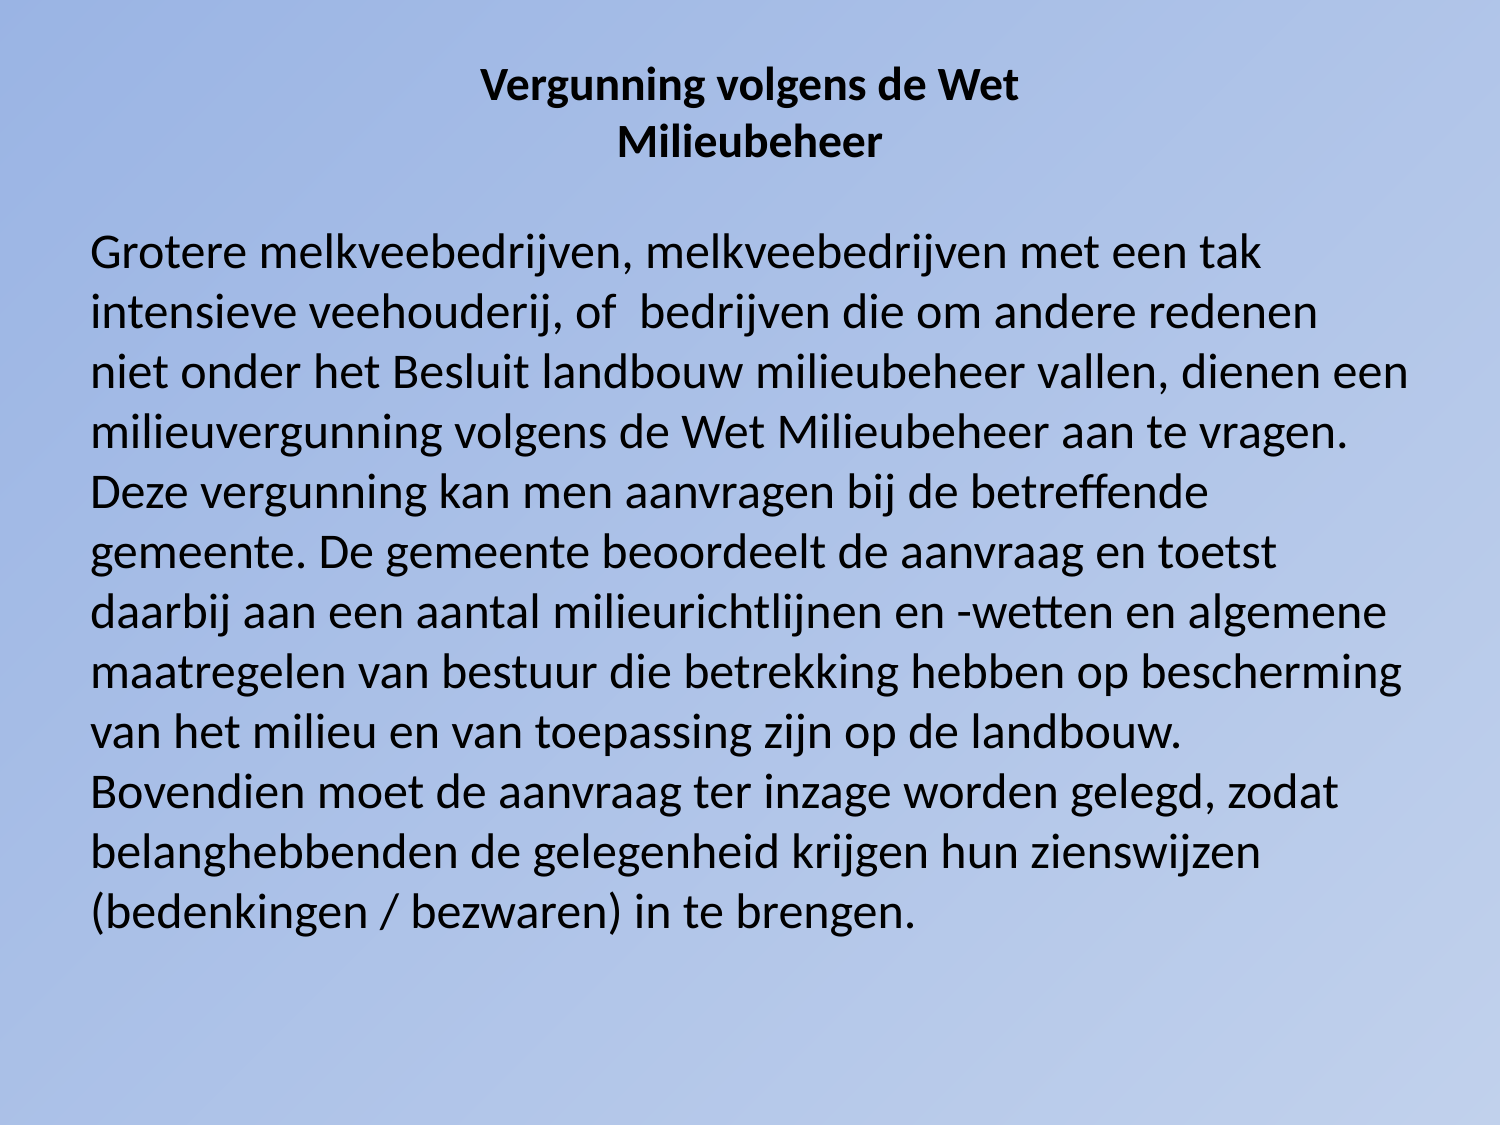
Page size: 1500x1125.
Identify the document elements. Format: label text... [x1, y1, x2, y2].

list Grotere melkveebedrijven, melkveebedrijven met een tak intensieve veehouderij, of bedrijven die om andere redenen niet onder het Besluit landbouw milieubeheer vallen, dienen een milieuvergunning volgens de Wet Milieubeheer aan te vragen. Deze vergunning kan men aanvragen bij de betreffende gemeente. De gemeente beoordeelt de aanvraag en toetst daarbij aan een aantal milieurichtlijnen en -wetten en algemene maatregelen van bestuur die betrekking hebben op bescherming van het milieu en van toepassing zijn op de landbouw. Bovendien moet de aanvraag ter inzage worden gelegd, zodat belanghebbenden de gelegenheid krijgen hun zienswijzen (bedenkingen / bezwaren) in te brengen. [74, 210, 1426, 1006]
title Vergunning volgens de Wet Milieubeheer [74, 44, 1426, 210]
